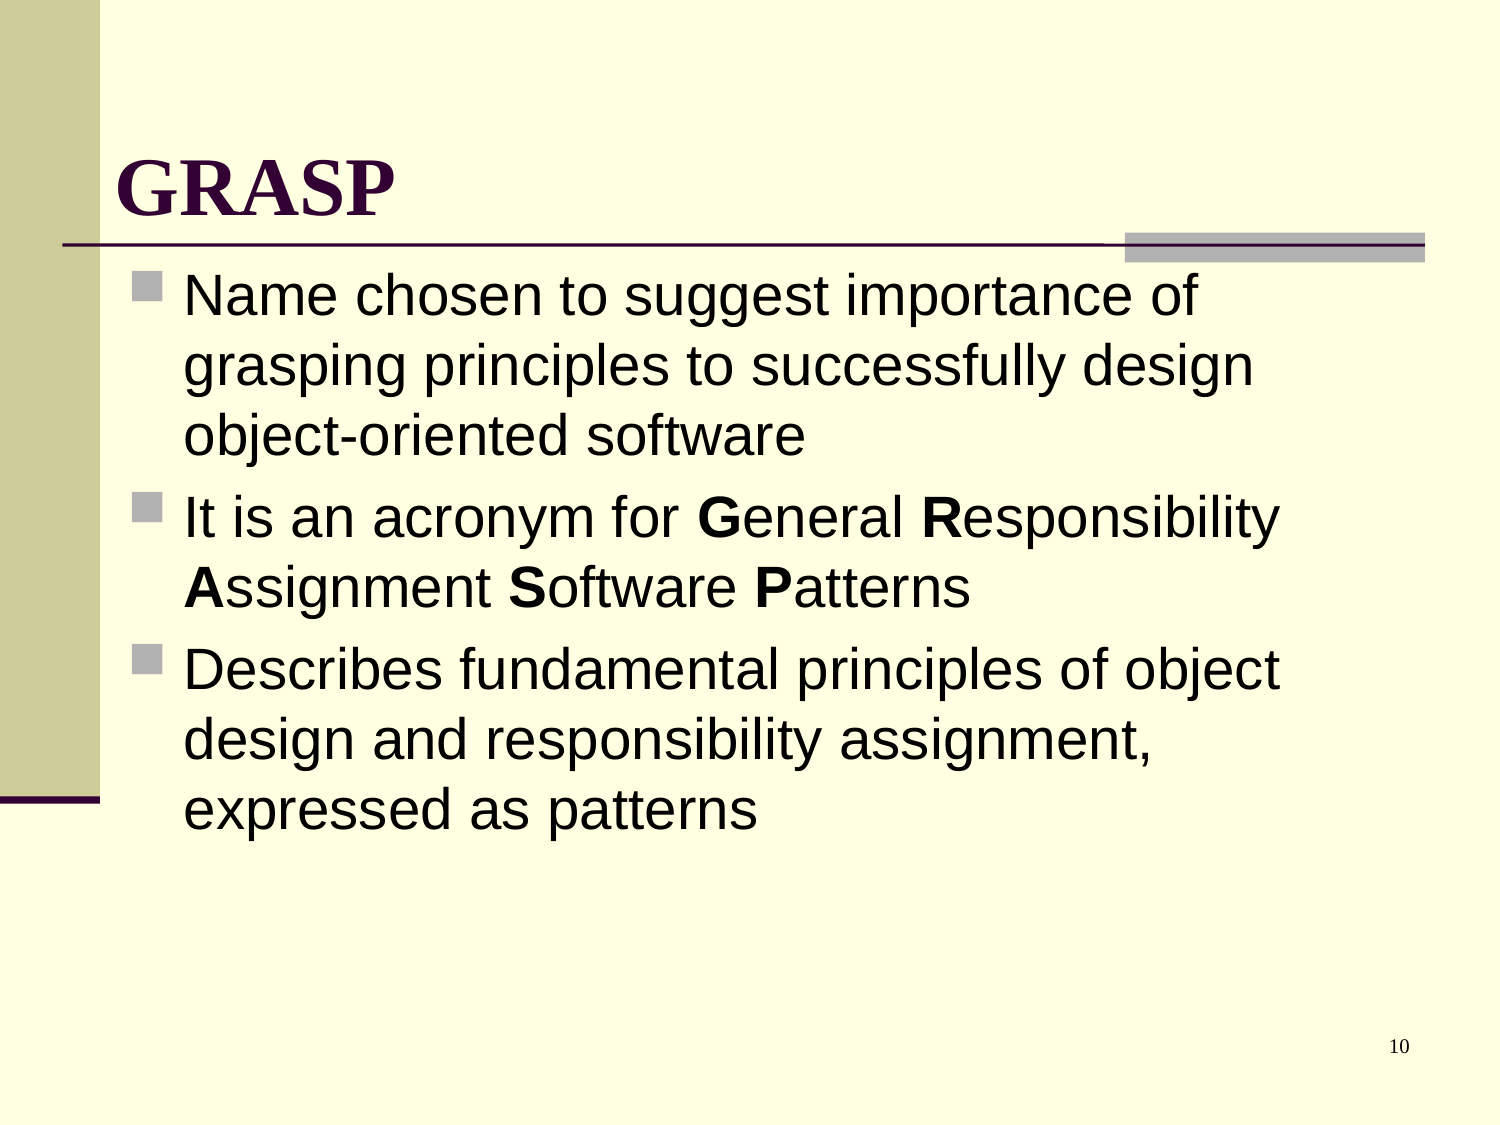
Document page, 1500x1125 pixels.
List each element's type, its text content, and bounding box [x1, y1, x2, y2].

list Name chosen to suggest importance of grasping principles to successfully design object-oriented software It is an acronym for General Responsibility Assignment Software Patterns Describes fundamental principles of object design and responsibility assignment, expressed as patterns [112, 249, 1426, 901]
title GRASP [99, 124, 788, 241]
slide_number 10 [1112, 1024, 1426, 1101]
